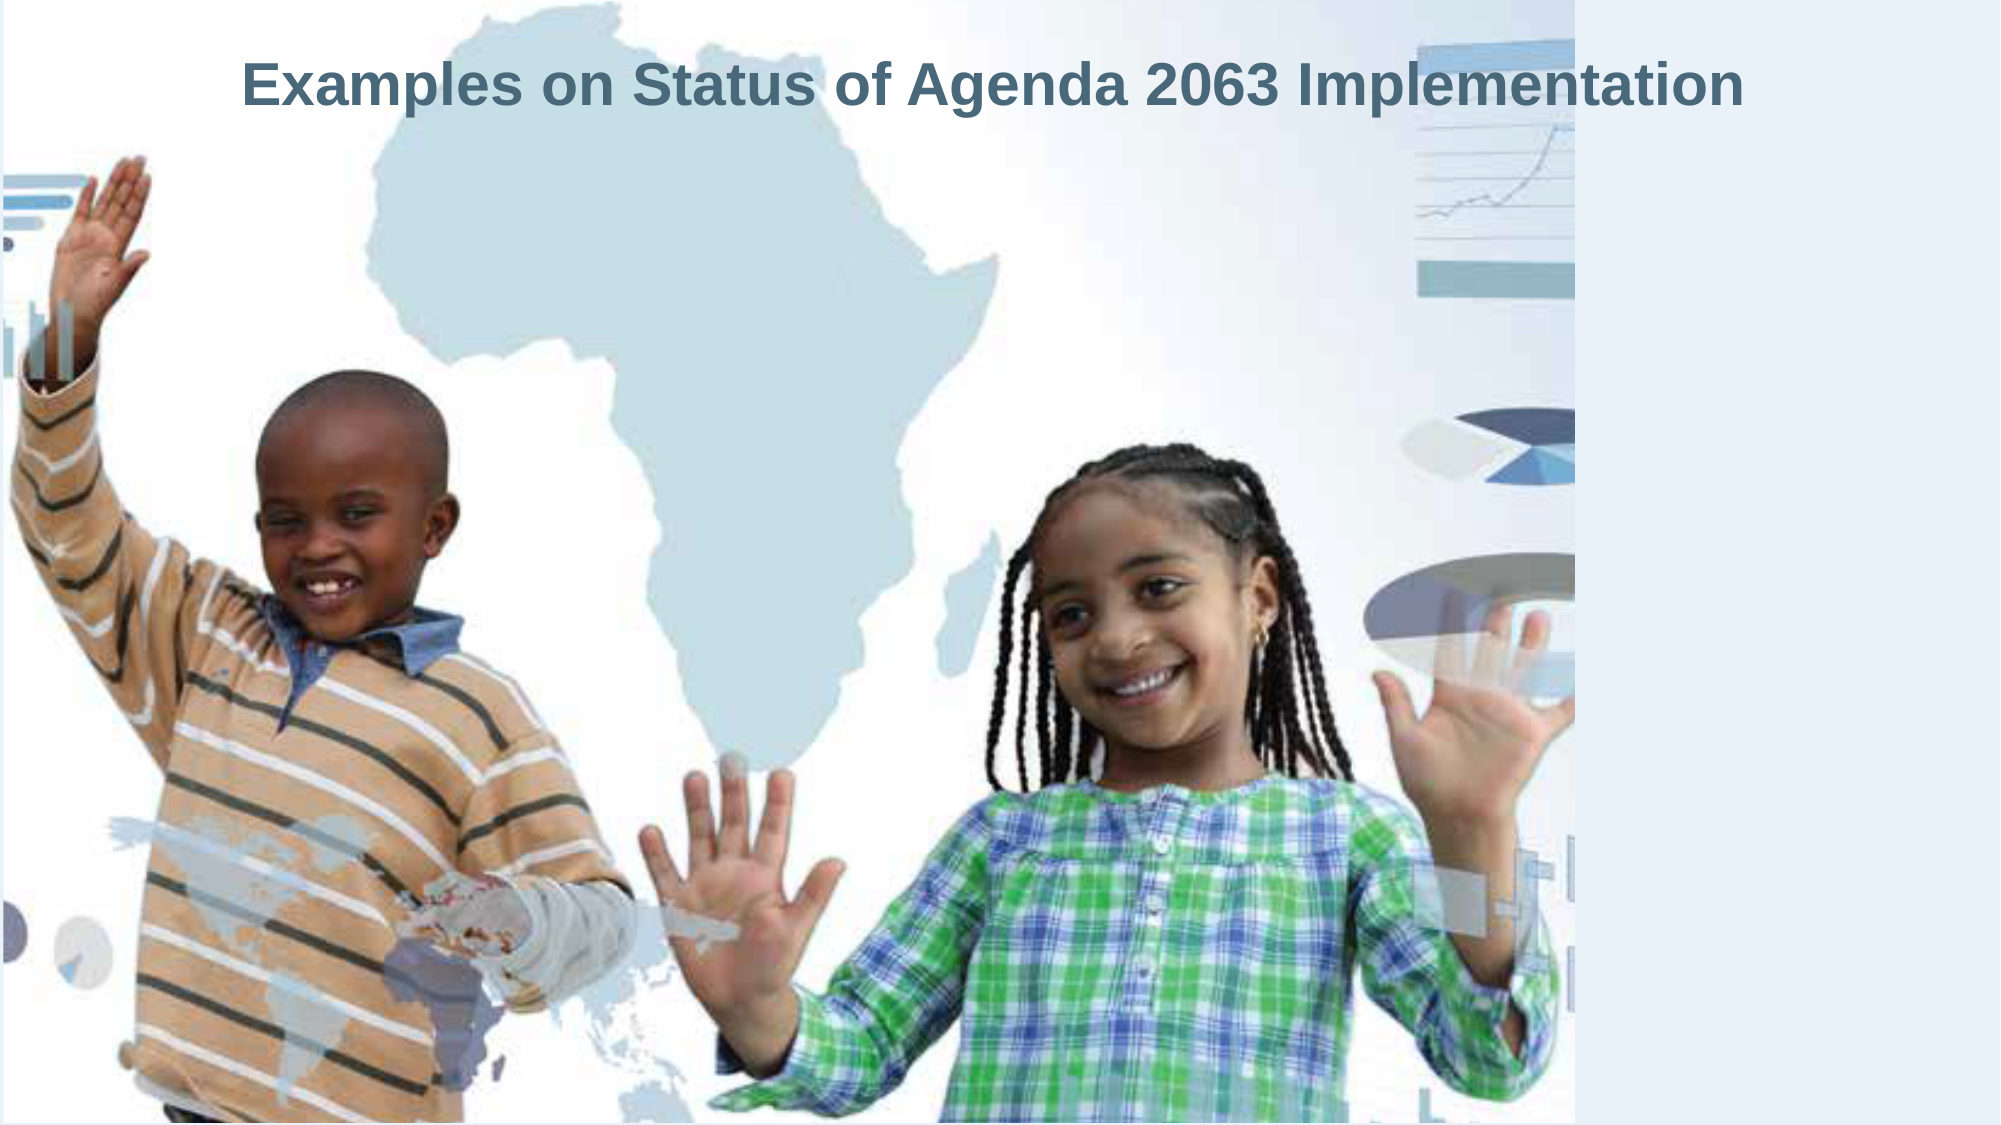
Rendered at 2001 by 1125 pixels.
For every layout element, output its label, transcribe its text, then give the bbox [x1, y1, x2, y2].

title Examples on Status of Agenda 2063 Implementation [1575, 24, 1935, 148]
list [3, 0, 1575, 1123]
